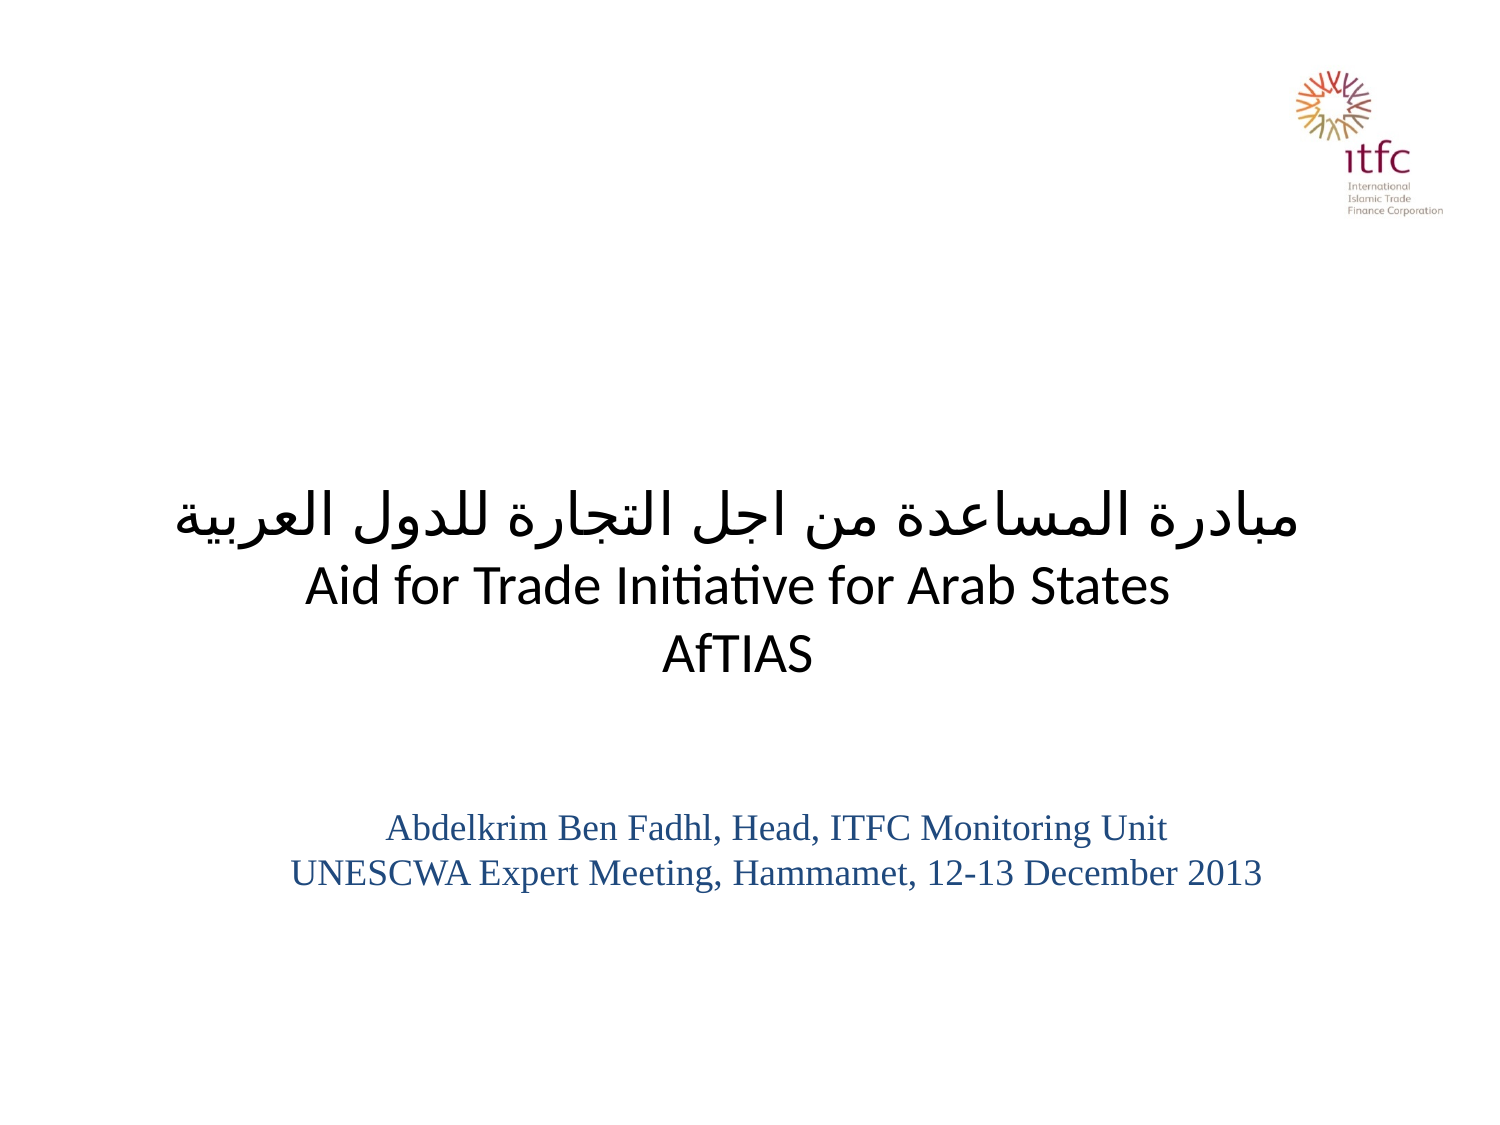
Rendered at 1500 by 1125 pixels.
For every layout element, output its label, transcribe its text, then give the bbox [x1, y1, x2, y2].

picture [1289, 54, 1449, 229]
text_box Abdelkrim Ben Fadhl, Head, ITFC Monitoring Unit UNESCWA Expert Meeting, Hammamet, 12-13 December 2013 [182, 795, 1372, 858]
title مبادرة المساعدة من اجل التجارة للدول العربية Aid for Trade Initiative for Arab States AfTIAS [123, 468, 1353, 693]
